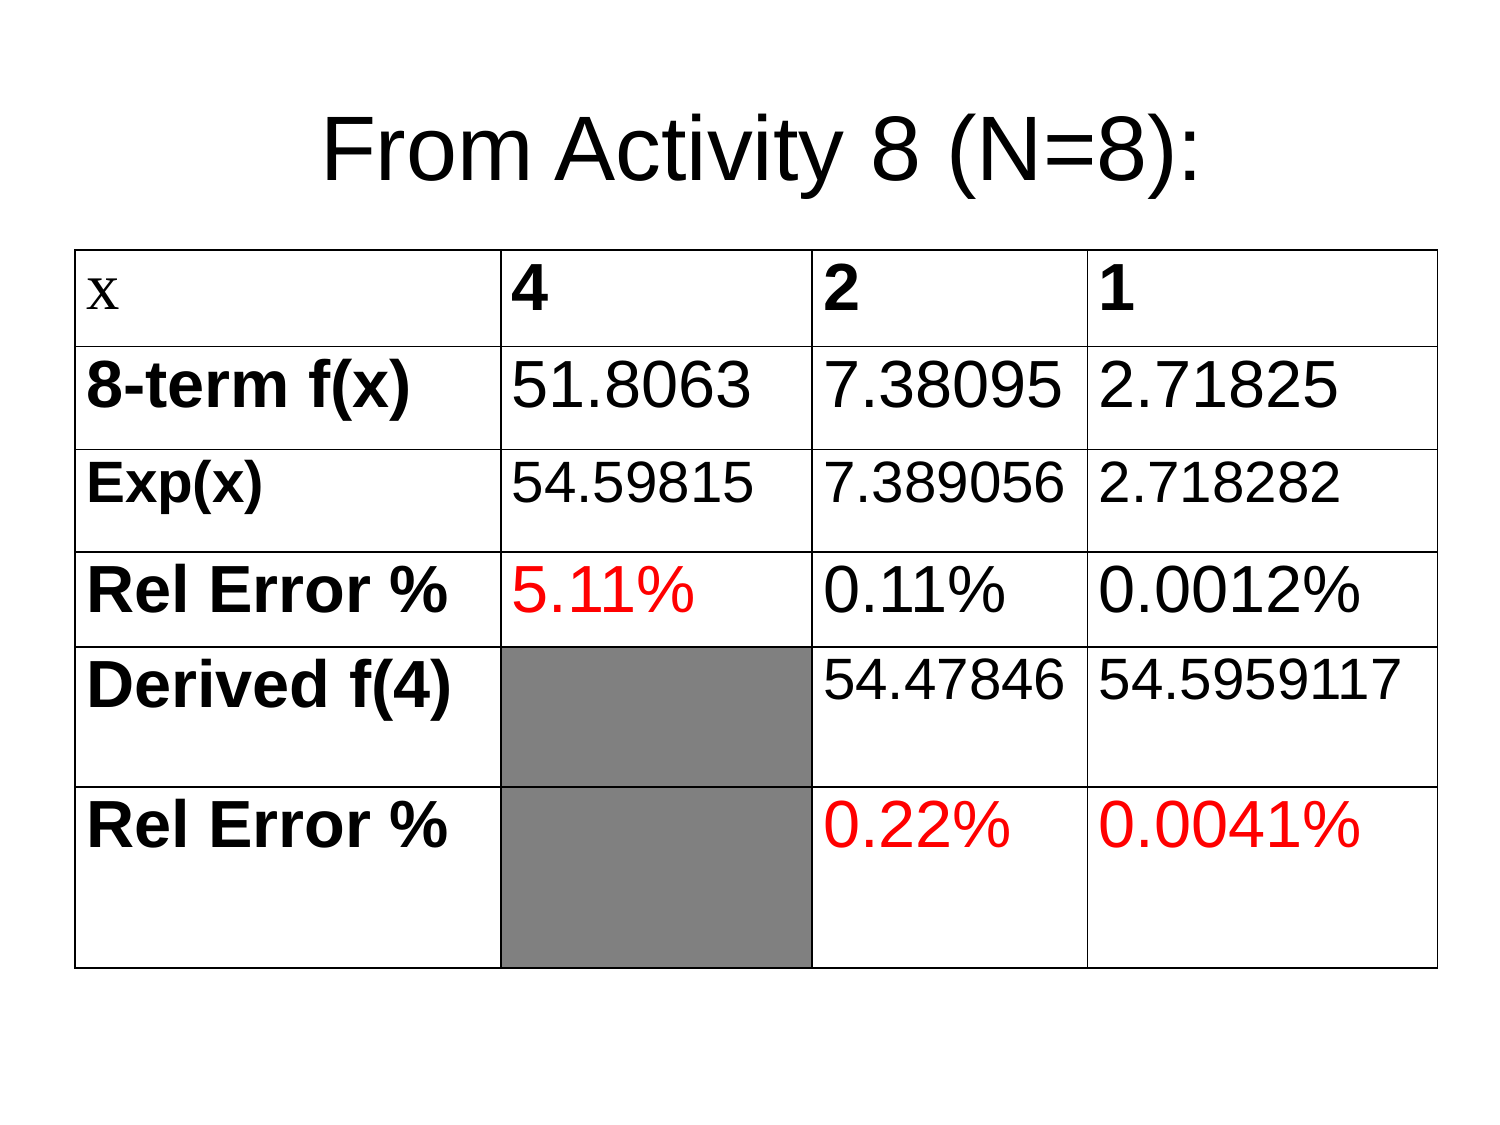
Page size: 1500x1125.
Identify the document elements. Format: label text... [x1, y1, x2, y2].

table_header 1 [1088, 251, 1437, 346]
table_cell 7.389056 [813, 450, 1087, 551]
table_cell Rel Error % [76, 553, 500, 646]
table_cell 0.0041% [1088, 788, 1437, 967]
table_cell Exp(x) [76, 450, 500, 551]
table_cell 0.0012% [1088, 553, 1437, 646]
table_cell 8-term f(x) [76, 347, 500, 449]
table_header x [76, 251, 500, 346]
table_header 4 [502, 251, 811, 346]
table_cell Derived f(4) [76, 648, 500, 786]
table_cell [502, 648, 811, 786]
table_header 2 [813, 251, 1087, 346]
table_cell 2.71825 [1088, 347, 1437, 449]
table_cell 51.8063 [502, 347, 811, 449]
table_cell 54.5959117 [1088, 648, 1437, 786]
table_cell 2.718282 [1088, 450, 1437, 551]
table_cell [502, 788, 811, 967]
table_cell 7.38095 [813, 347, 1087, 449]
table_cell 54.59815 [502, 450, 811, 551]
title From Activity 8 (N=8): [87, 49, 1438, 238]
table_cell 54.47846 [813, 648, 1087, 786]
table_cell Rel Error % [76, 788, 500, 967]
table_cell 0.22% [813, 788, 1087, 967]
table_cell 5.11% [502, 553, 811, 646]
table_cell 0.11% [813, 553, 1087, 646]
